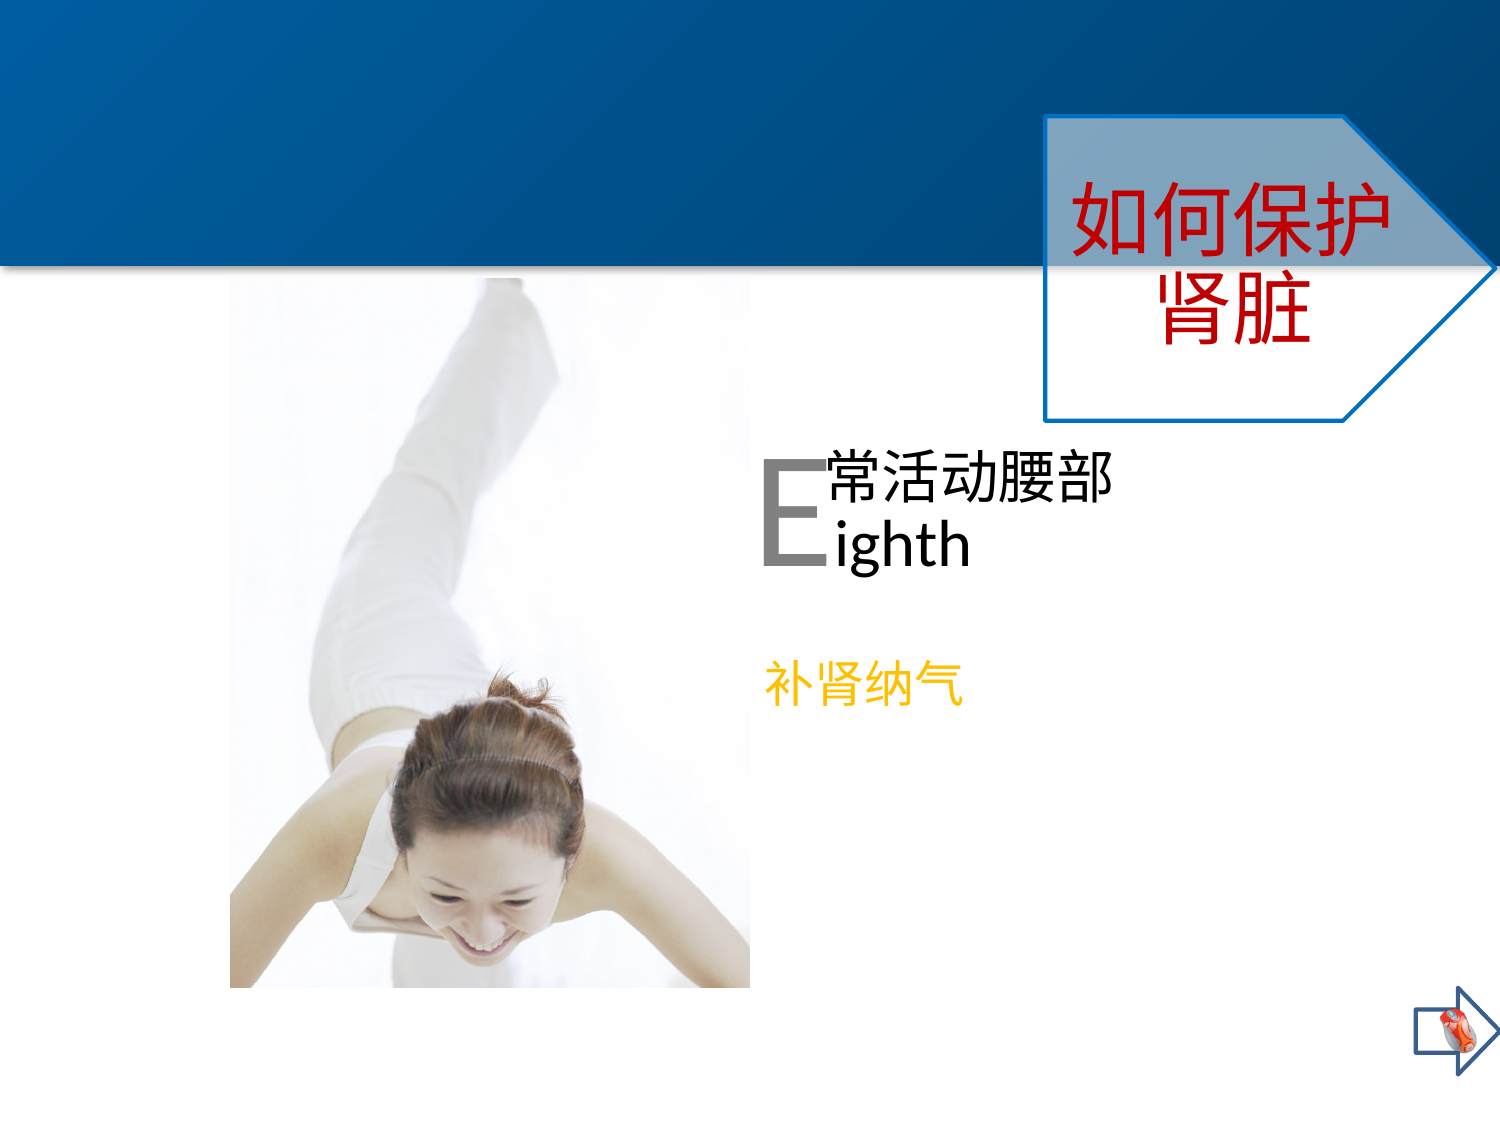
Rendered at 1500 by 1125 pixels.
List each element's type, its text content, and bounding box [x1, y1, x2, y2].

text_box 补肾纳气 [755, 645, 1341, 720]
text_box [1415, 987, 1500, 1075]
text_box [737, 392, 1341, 610]
text_box [0, 0, 1500, 268]
text_box 如何保护肾脏 [1043, 114, 1498, 422]
picture [229, 278, 751, 988]
